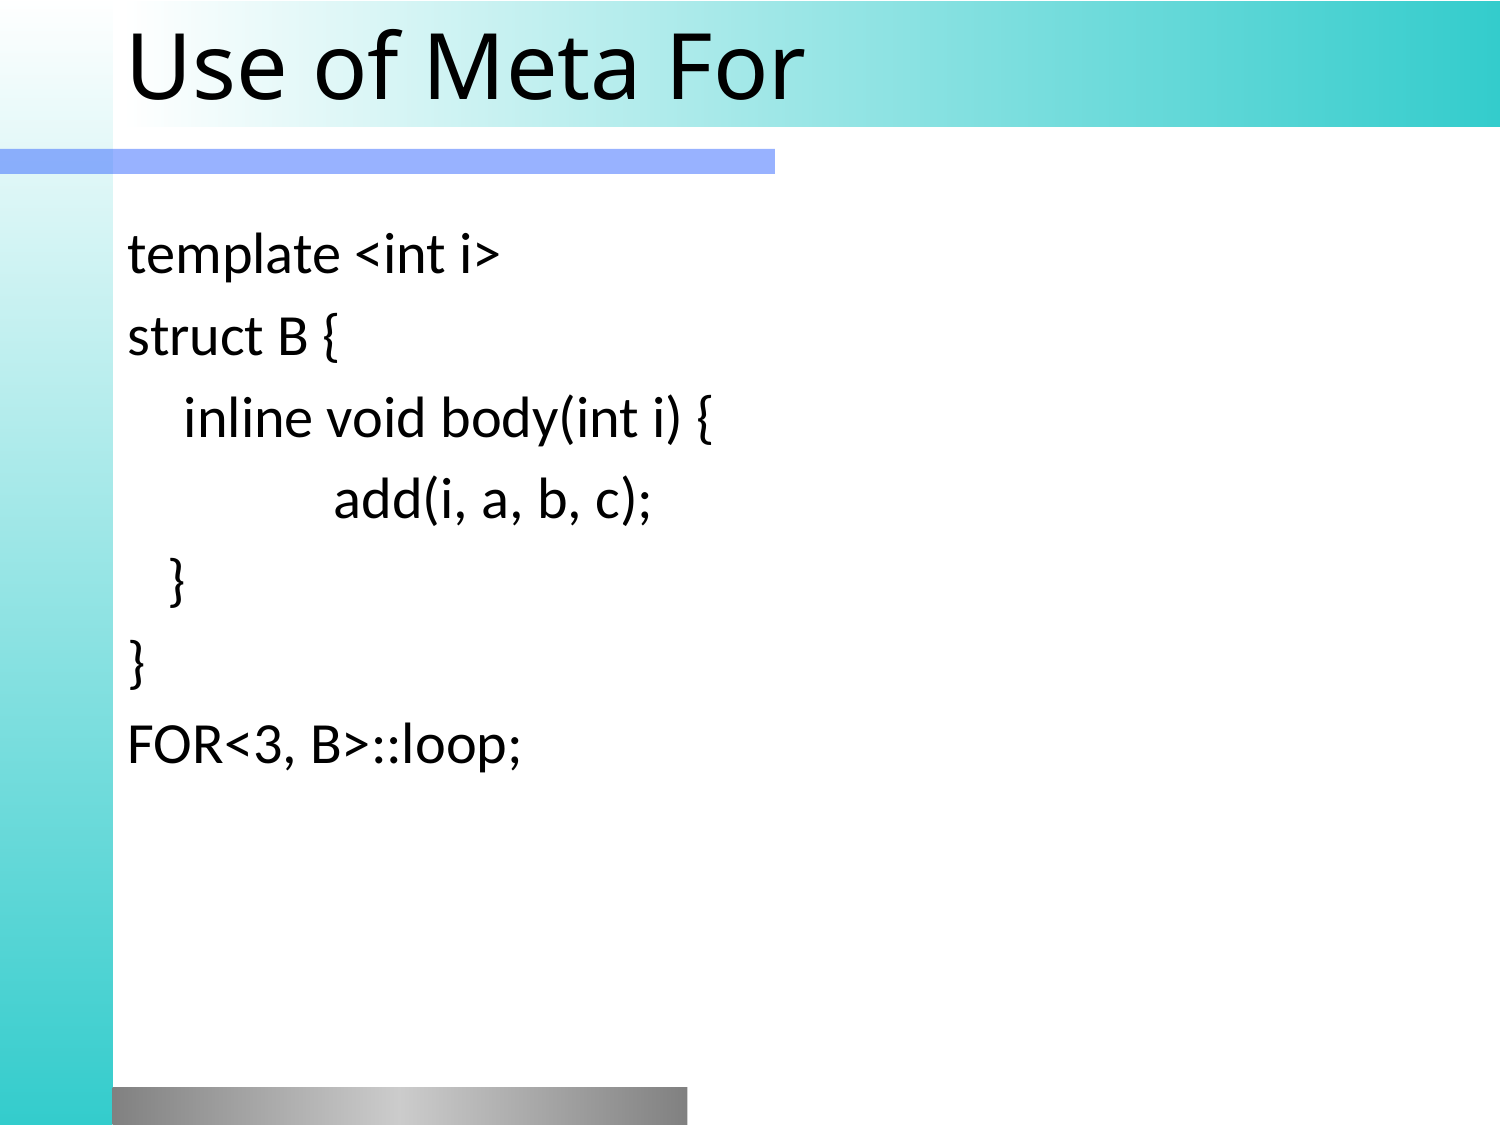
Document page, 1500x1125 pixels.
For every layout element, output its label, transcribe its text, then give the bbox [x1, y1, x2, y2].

title Use of Meta For [110, 0, 1500, 126]
list template <int i> struct B { inline void body(int i) { add(i, a, b, c); } } FOR<3, B>::loop; [112, 207, 1388, 1073]
